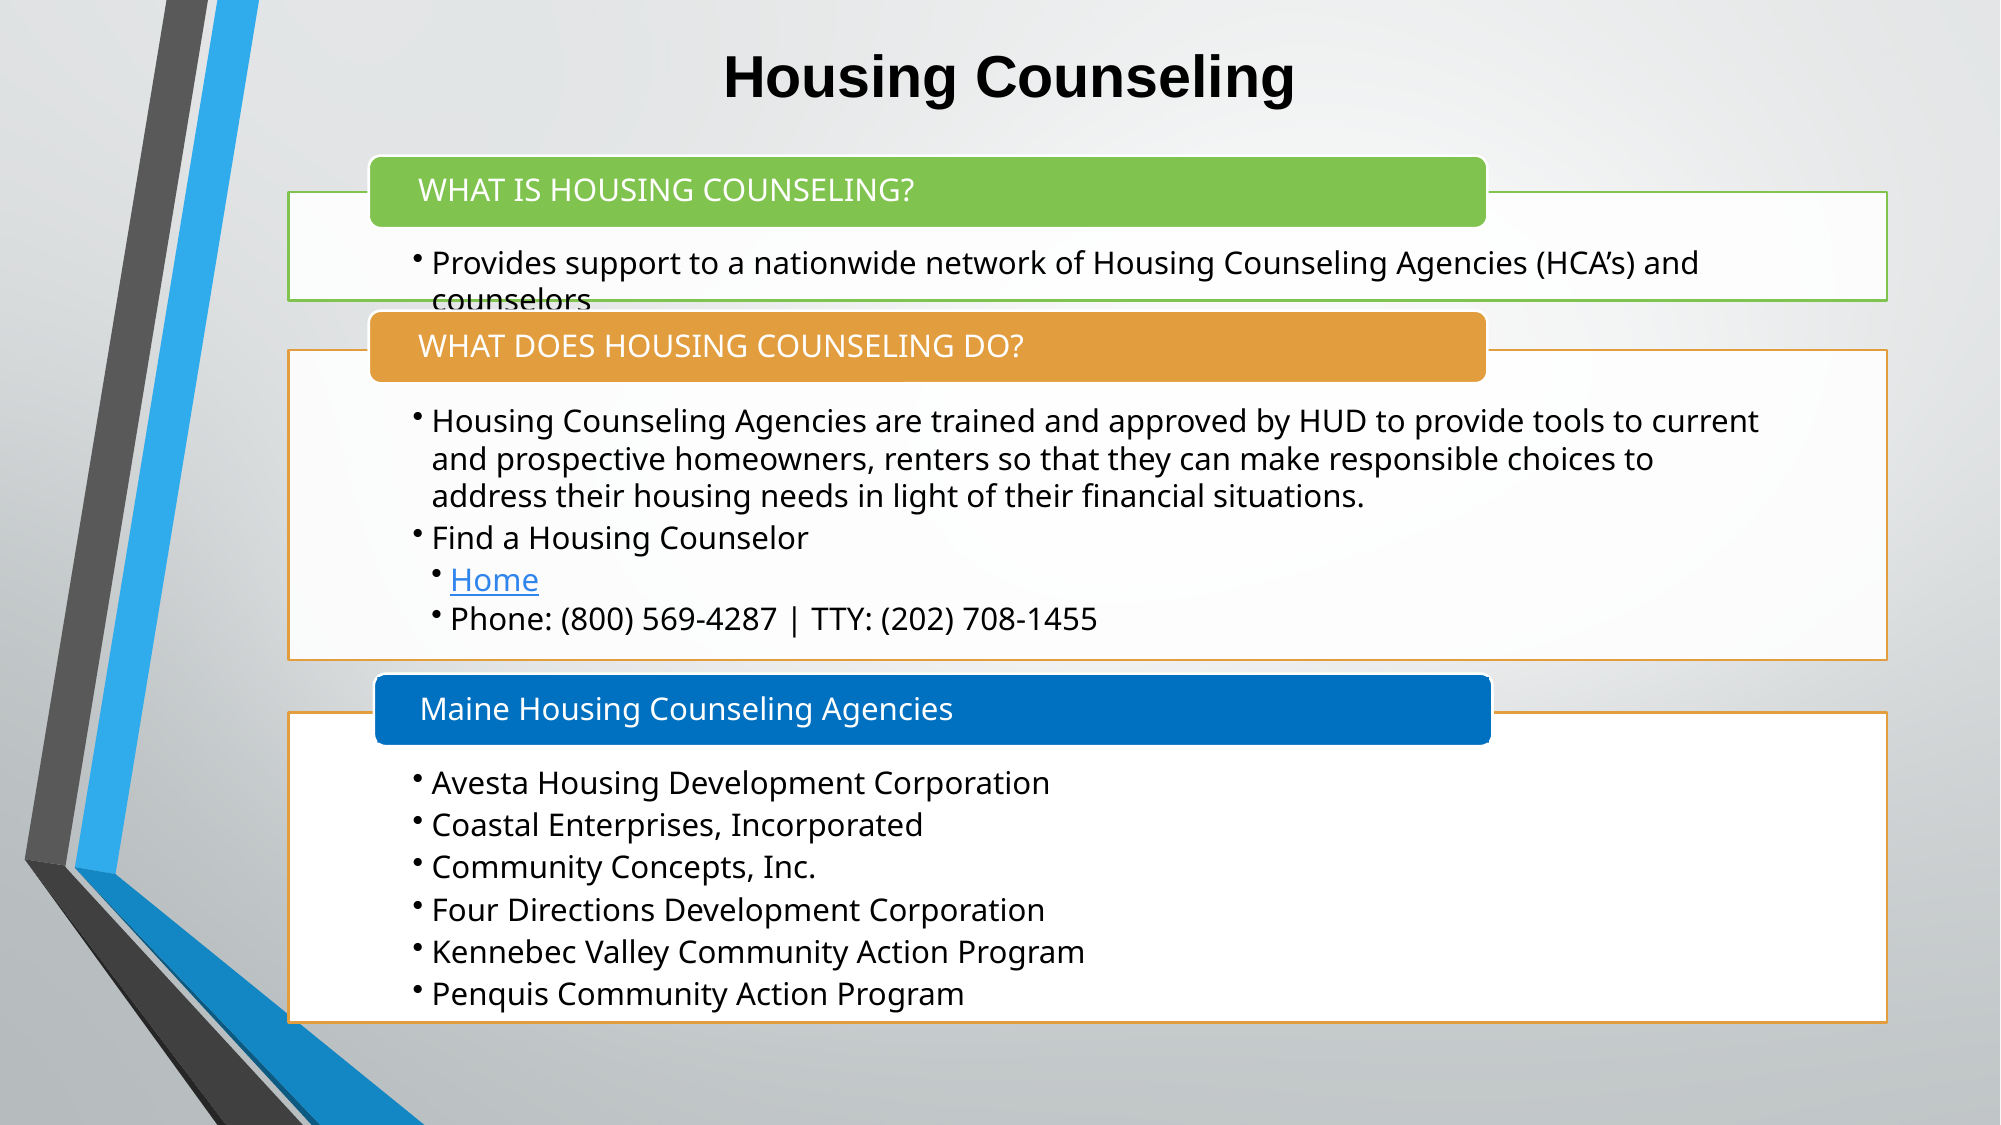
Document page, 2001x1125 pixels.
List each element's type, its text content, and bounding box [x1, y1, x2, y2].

title Housing Counseling [243, 30, 1842, 118]
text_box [373, 673, 1493, 747]
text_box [288, 711, 1888, 1023]
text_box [288, 141, 1888, 674]
